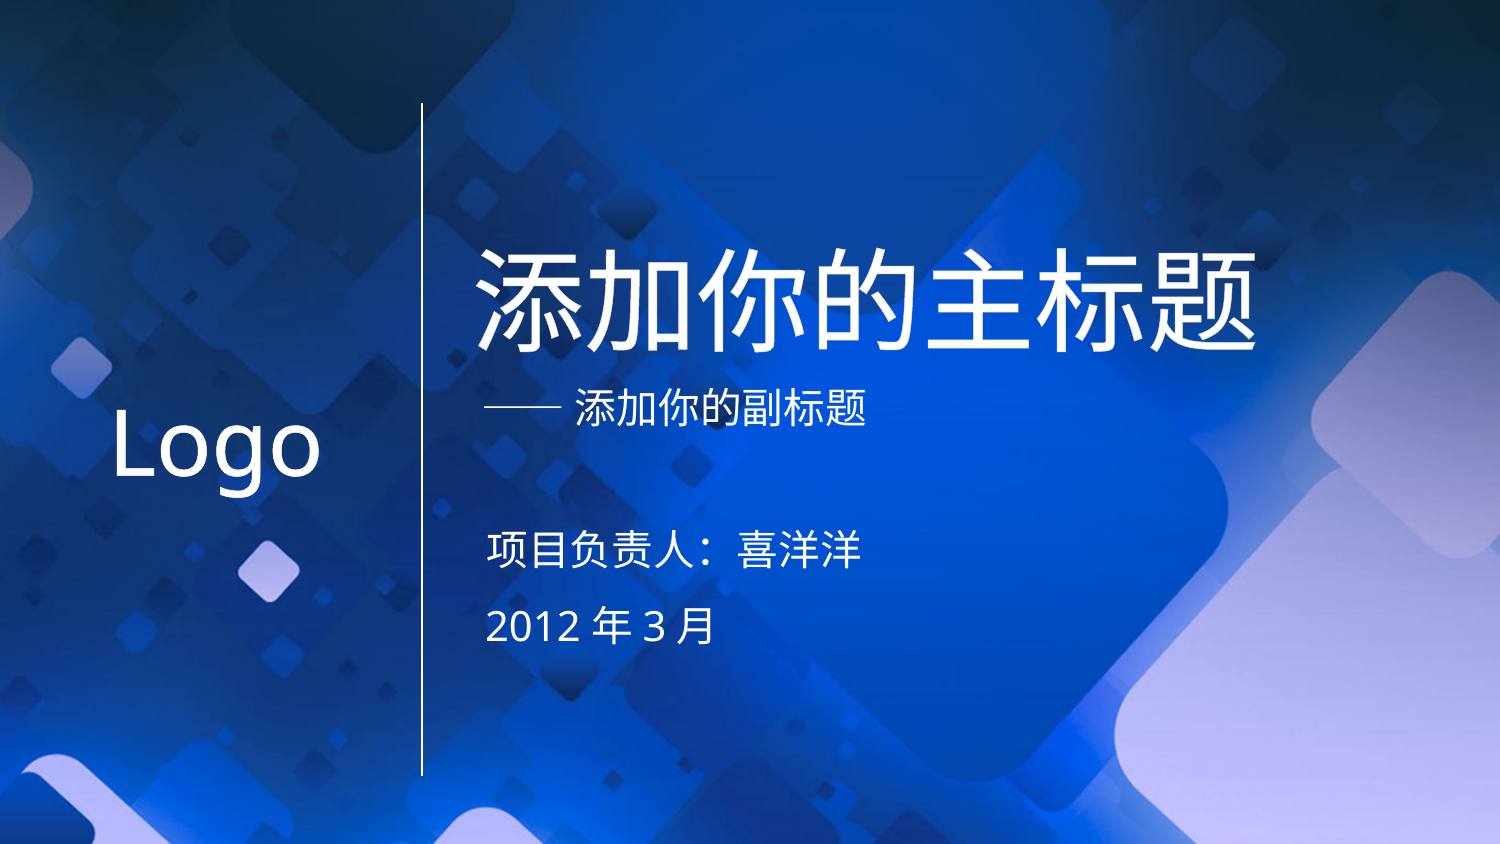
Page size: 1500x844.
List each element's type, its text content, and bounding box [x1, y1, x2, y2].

text_box 项目负责人：喜洋洋 [471, 516, 1164, 582]
text_box 添加你的主标题 [457, 223, 1459, 373]
text_box Logo [93, 376, 339, 502]
picture [0, 0, 1500, 844]
text_box 2012年3月 [470, 592, 892, 658]
text_box ——添加你的副标题 [466, 374, 1022, 440]
